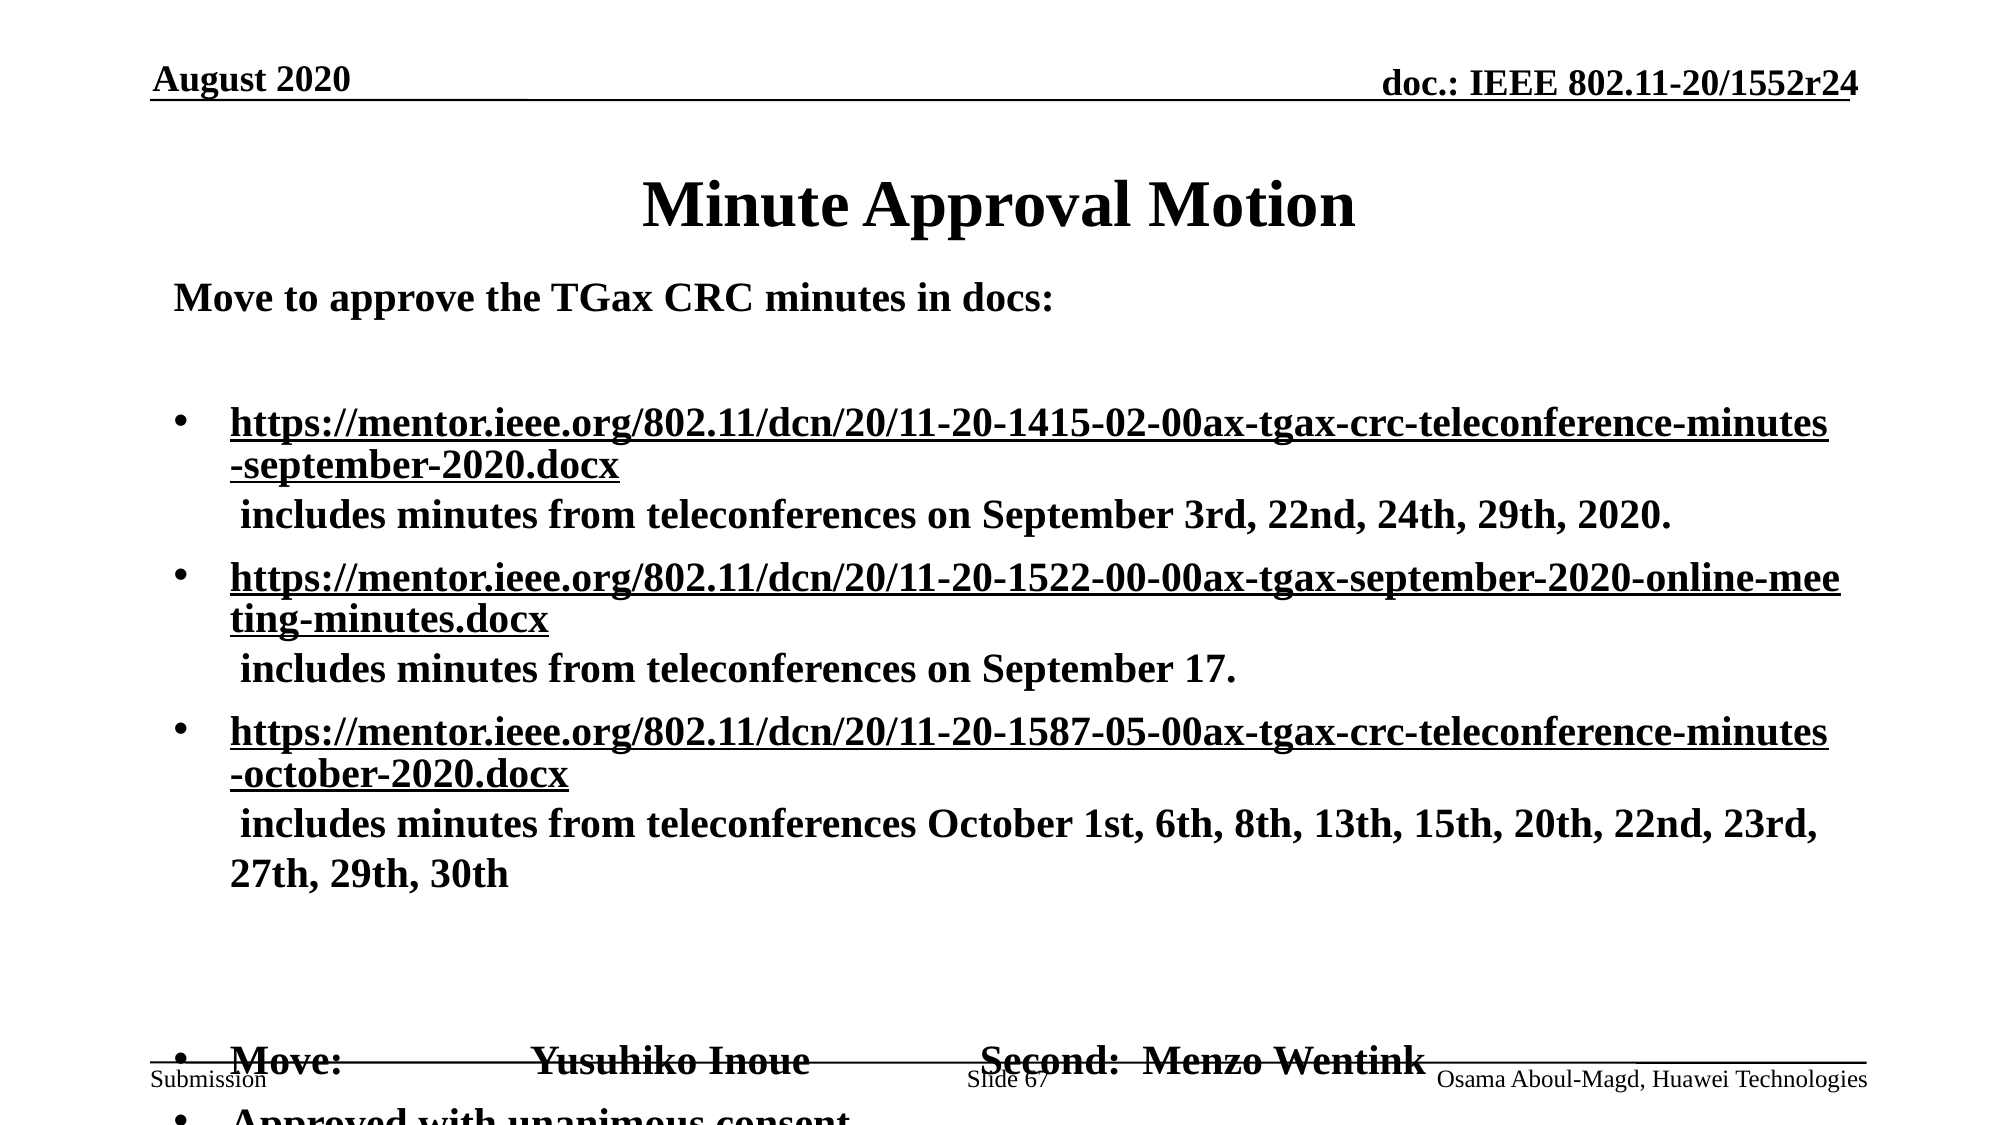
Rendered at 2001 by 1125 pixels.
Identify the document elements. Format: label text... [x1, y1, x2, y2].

title Minute Approval Motion [149, 112, 1850, 288]
list Move to approve the TGax CRC minutes in docs: https://mentor.ieee.org/802.11/dcn/20/11-20-1415-02-00ax-tgax-crc-teleconference-minutes-september-2020.docx includes minutes from teleconferences on September 3rd, 22nd, 24th, 29th, 2020. https://mentor.ieee.org/802.11/dcn/20/11-20-1522-00-00ax-tgax-september-2020-online-meeting-minutes.docx includes minutes from teleconferences on September 17. https://mentor.ieee.org/802.11/dcn/20/11-20-1587-05-00ax-tgax-crc-teleconference-minutes-october-2020.docx includes minutes from teleconferences October 1st, 6th, 8th, 13th, 15th, 20th, 22nd, 23rd, 27th, 29th, 30th Move: Yusuhiko Inoue Second: Menzo Wentink Approved with unanimous consent [158, 262, 1859, 938]
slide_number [152, 54, 563, 100]
slide_number Slide 67 [950, 1061, 1067, 1123]
footer Osama Aboul-Magd, Huawei Technologies [1171, 1061, 1869, 1093]
